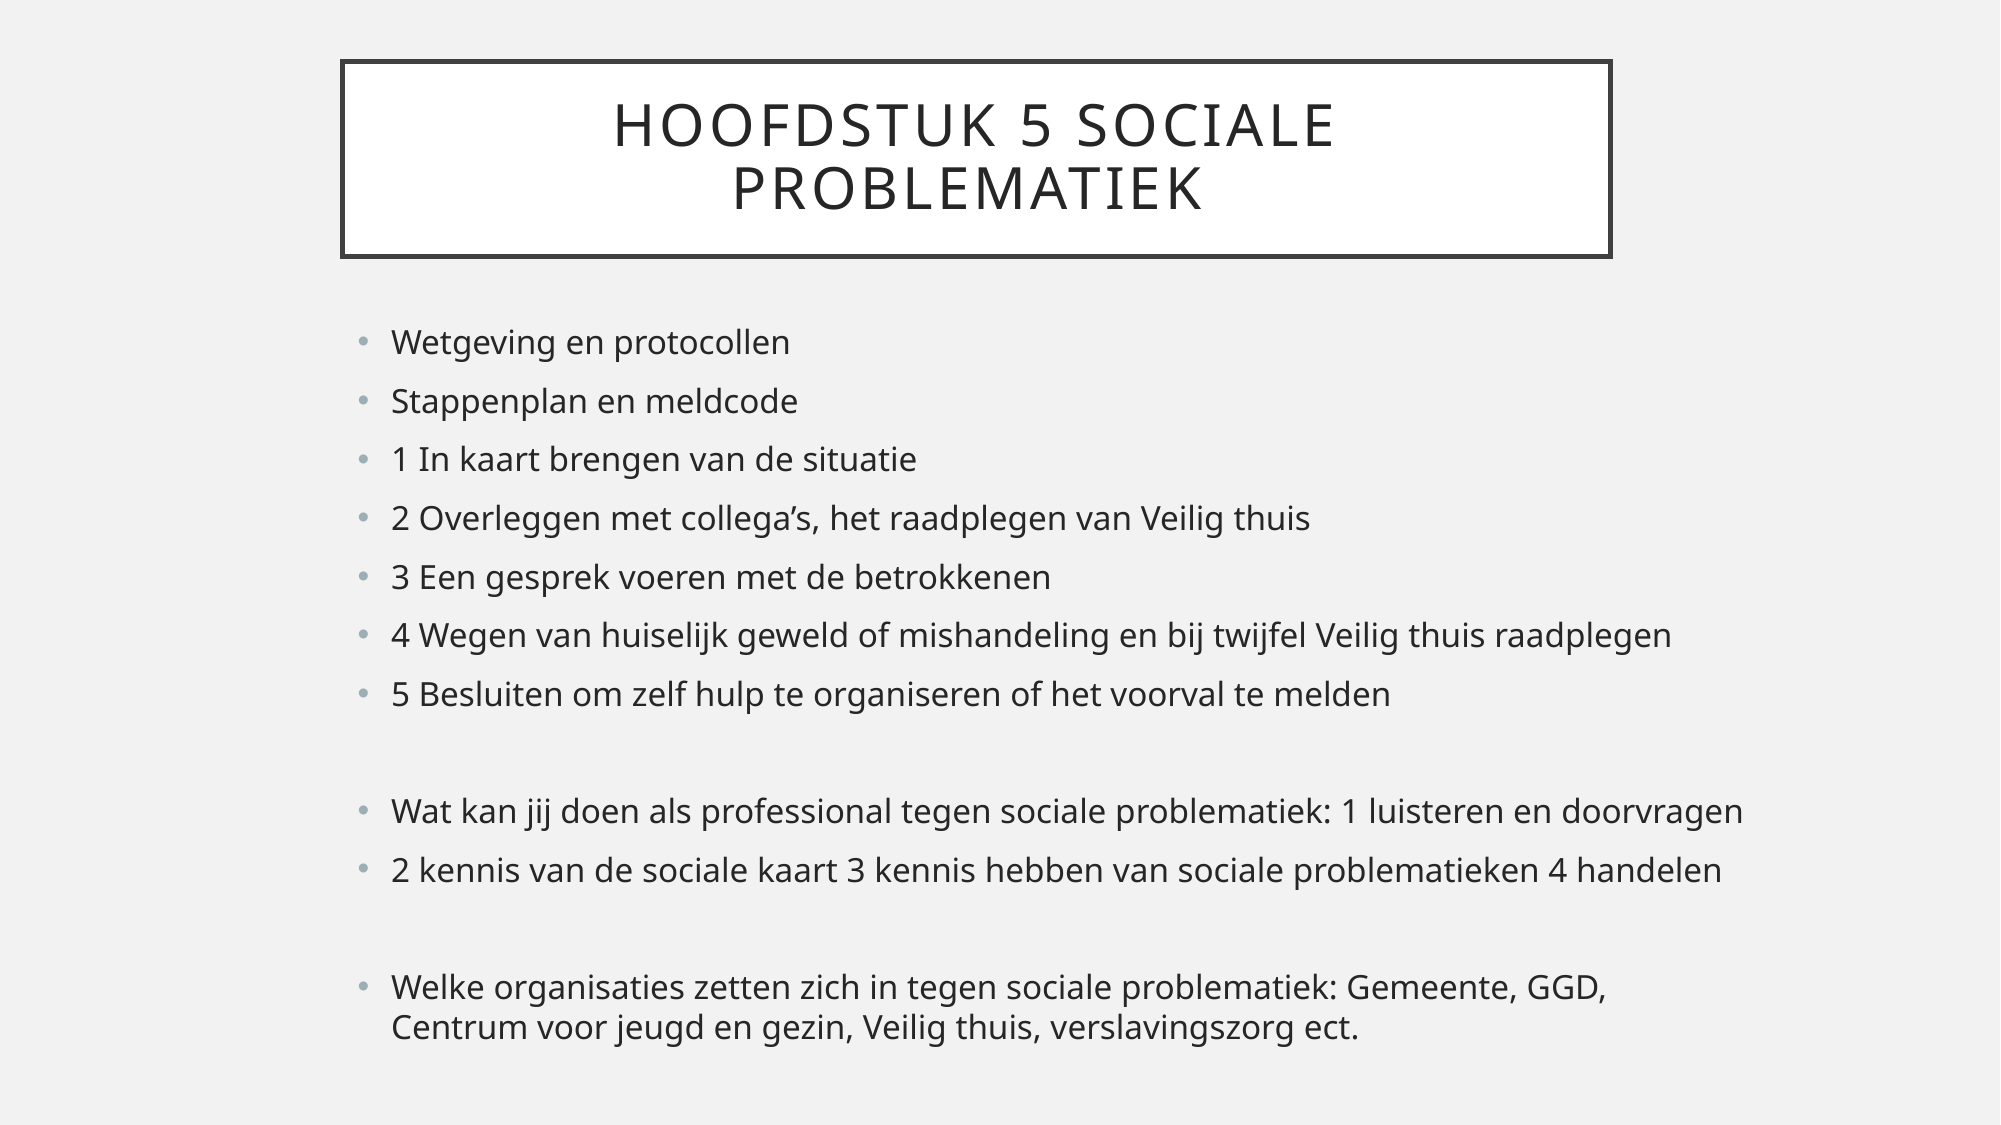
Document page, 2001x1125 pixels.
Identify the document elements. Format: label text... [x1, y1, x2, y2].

list Wetgeving en protocollen Stappenplan en meldcode 1 In kaart brengen van de situatie 2 Overleggen met collega’s, het raadplegen van Veilig thuis 3 Een gesprek voeren met de betrokkenen 4 Wegen van huiselijk geweld of mishandeling en bij twijfel Veilig thuis raadplegen 5 Besluiten om zelf hulp te organiseren of het voorval te melden Wat kan jij doen als professional tegen sociale problematiek: 1 luisteren en doorvragen 2 kennis van de sociale kaart 3 kennis hebben van sociale problematieken 4 handelen Welke organisaties zetten zich in tegen sociale problematiek: Gemeente, GGD, Centrum voor jeugd en gezin, Veilig thuis, verslavingszorg ect. [342, 313, 1770, 1092]
title Hoofdstuk 5 sociale problematiek [340, 59, 1613, 259]
